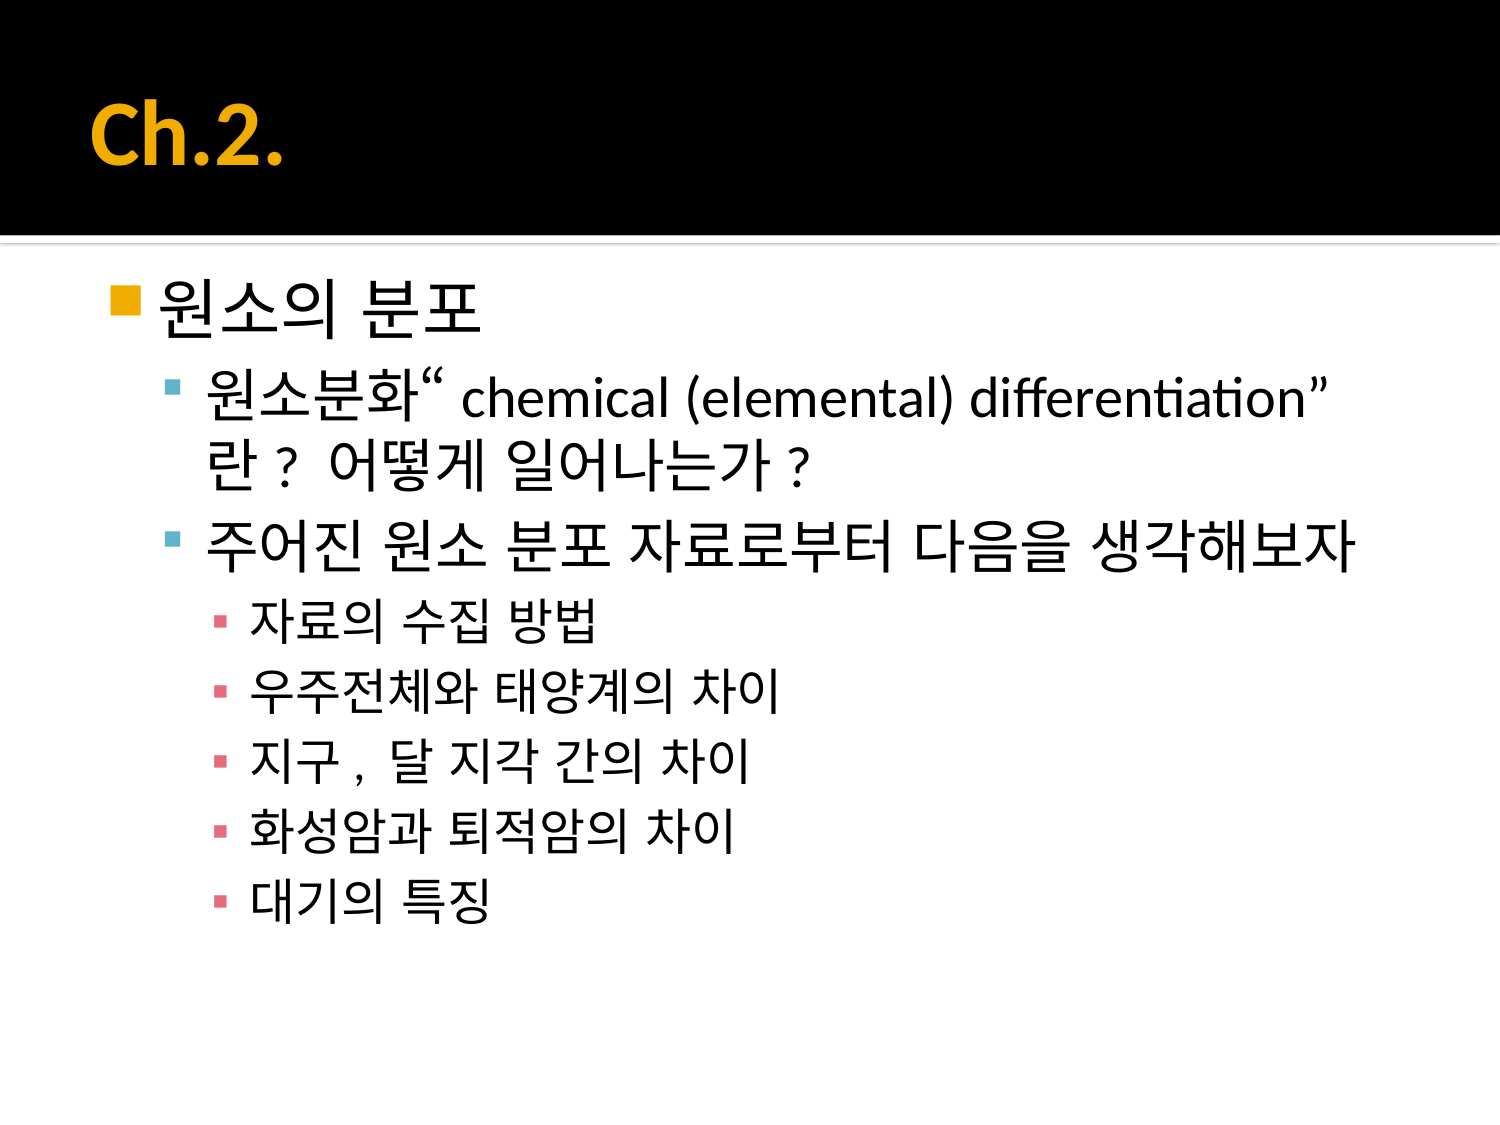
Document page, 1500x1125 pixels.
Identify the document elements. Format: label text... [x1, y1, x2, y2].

list 원소의 분포 원소분화“chemical (elemental) differentiation”란? 어떻게 일어나는가? 주어진 원소 분포 자료로부터 다음을 생각해보자 자료의 수집 방법 우주전체와 태양계의 차이 지구, 달 지각 간의 차이 화성암과 퇴적암의 차이 대기의 특징 [76, 252, 1427, 1012]
title Ch.2. [75, 25, 1425, 231]
